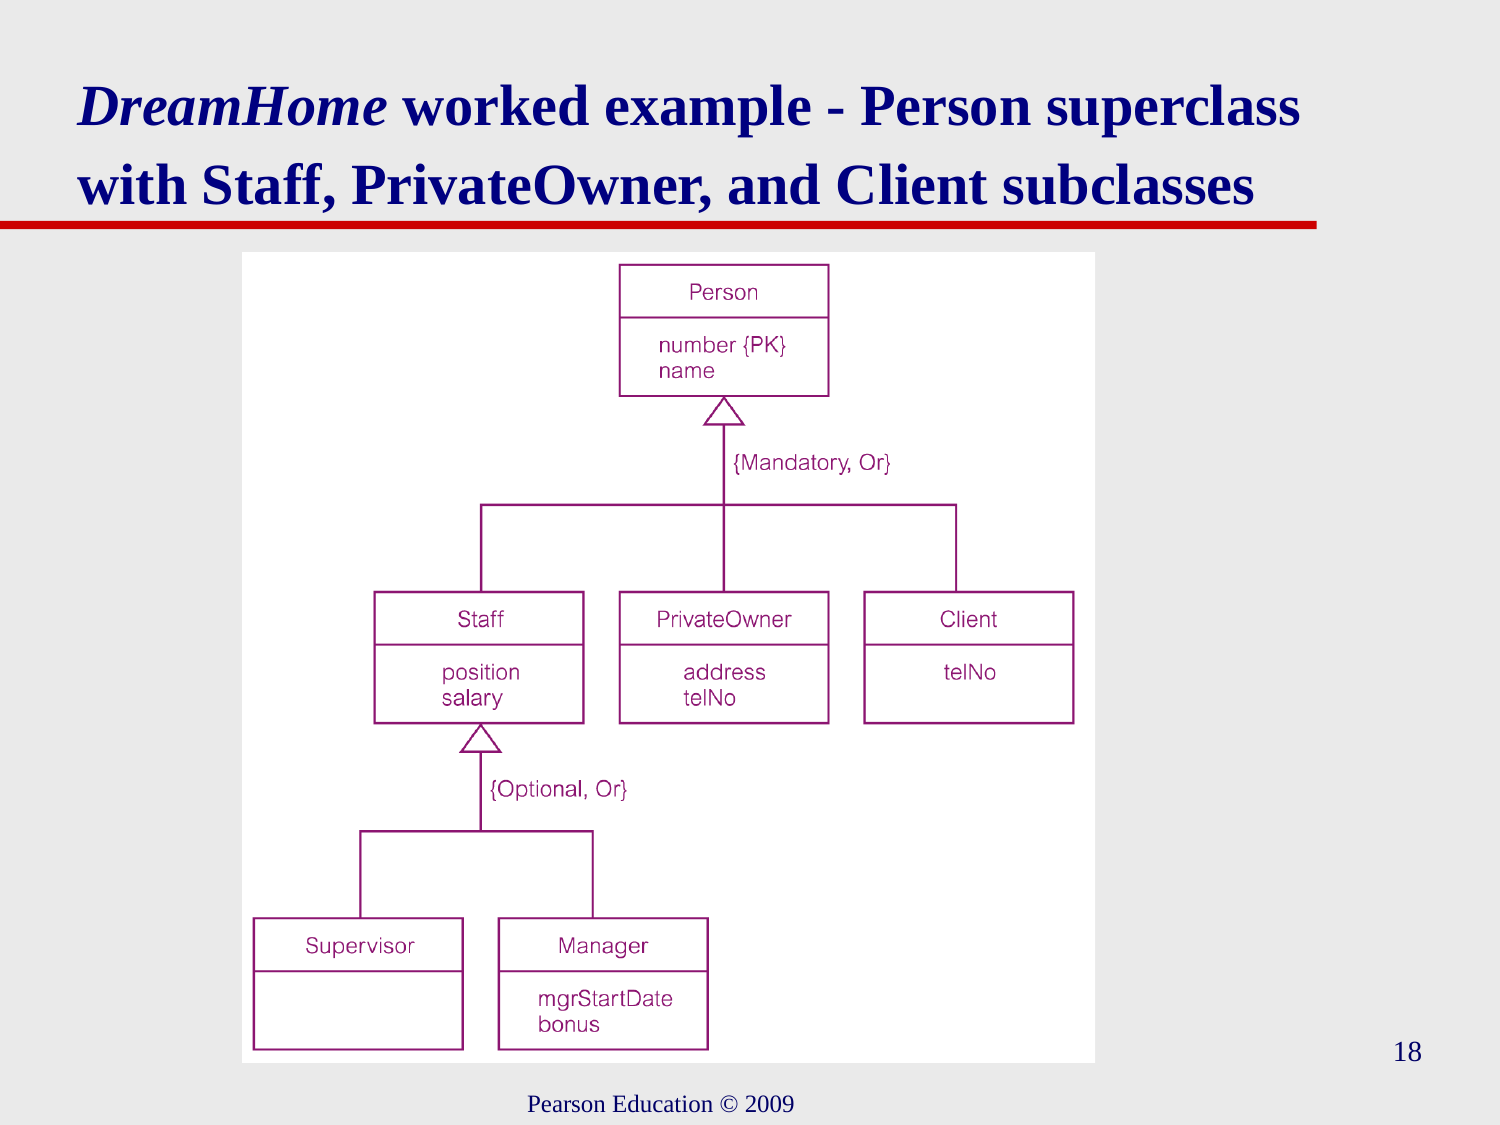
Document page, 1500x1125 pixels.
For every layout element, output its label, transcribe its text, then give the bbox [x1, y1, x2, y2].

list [241, 243, 1096, 1063]
slide_number 18 [1124, 1012, 1438, 1088]
text_box Pearson Education © 2009 [512, 1079, 1038, 1125]
title DreamHome worked example - Person superclass with Staff, PrivateOwner, and Client subclasses [62, 43, 1338, 226]
